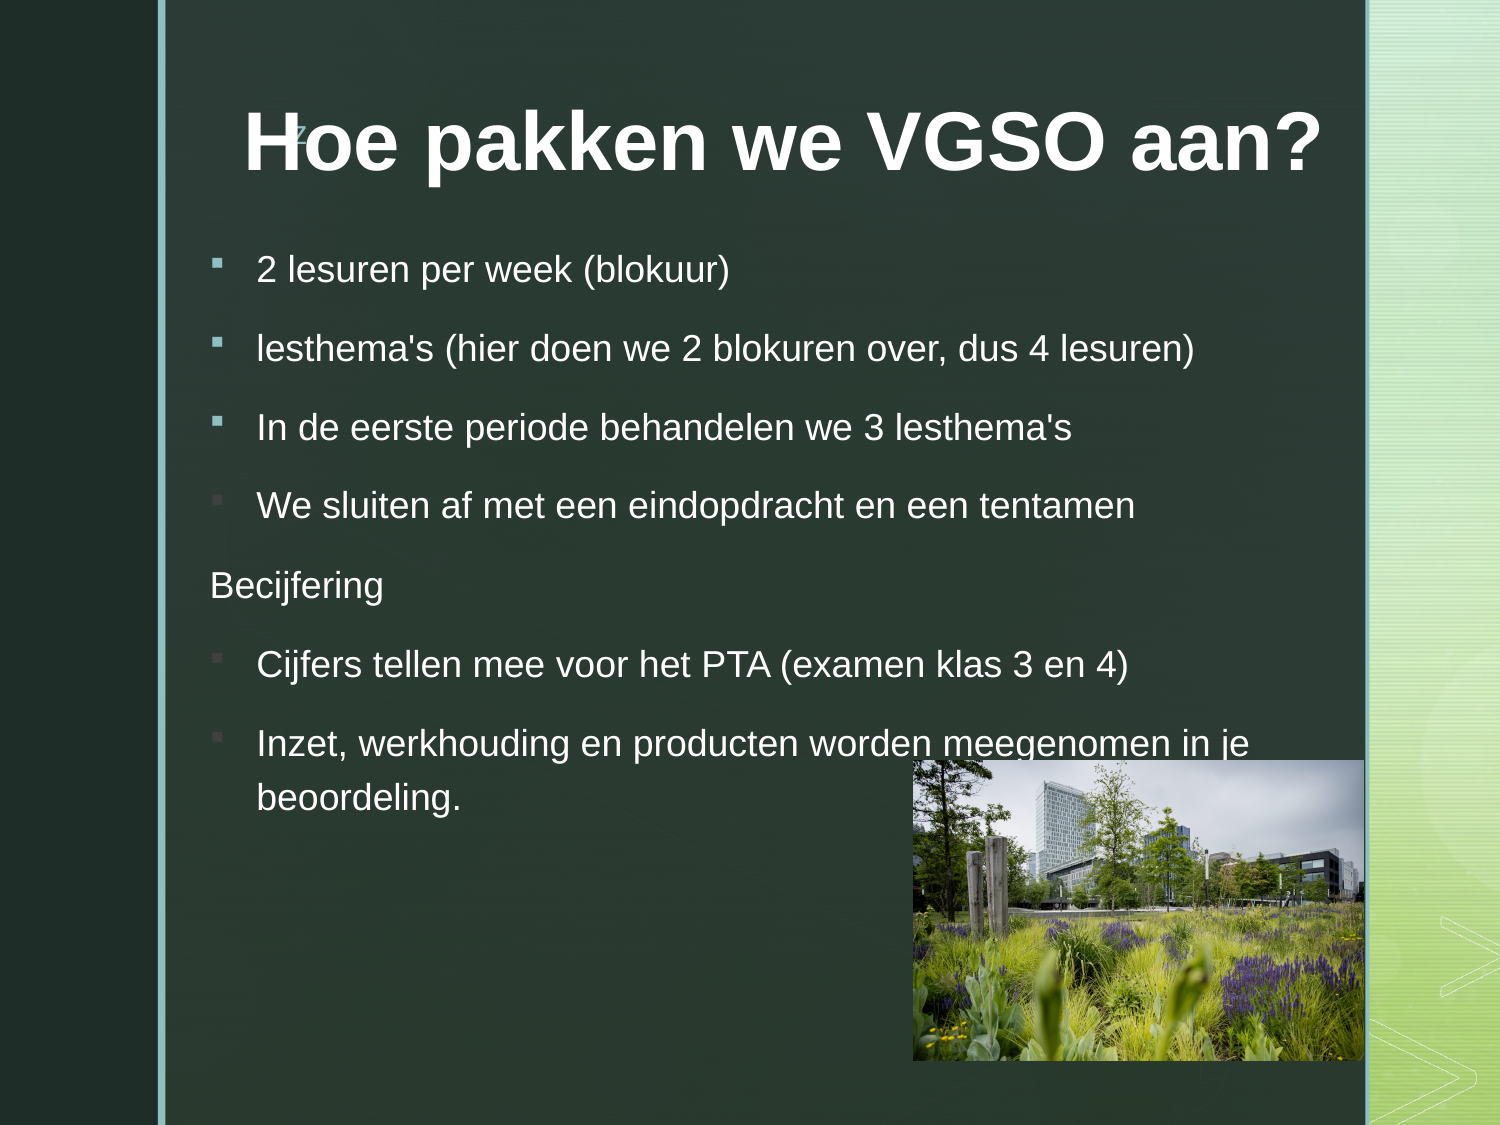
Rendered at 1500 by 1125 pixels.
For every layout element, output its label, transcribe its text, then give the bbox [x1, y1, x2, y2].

picture [913, 760, 1364, 1061]
title Hoe pakken we VGSO aan? [194, 0, 1364, 217]
picture [1370, 0, 1500, 1125]
list 2 lesuren per week (blokuur) lesthema's (hier doen we 2 blokuren over, dus 4 lesuren) In de eerste periode behandelen we 3 lesthema's We sluiten af met een eindopdracht en een tentamen Becijfering Cijfers tellen mee voor het PTA (examen klas 3 en 4) Inzet, werkhouding en producten worden meegenomen in je beoordeling. [194, 327, 1364, 884]
